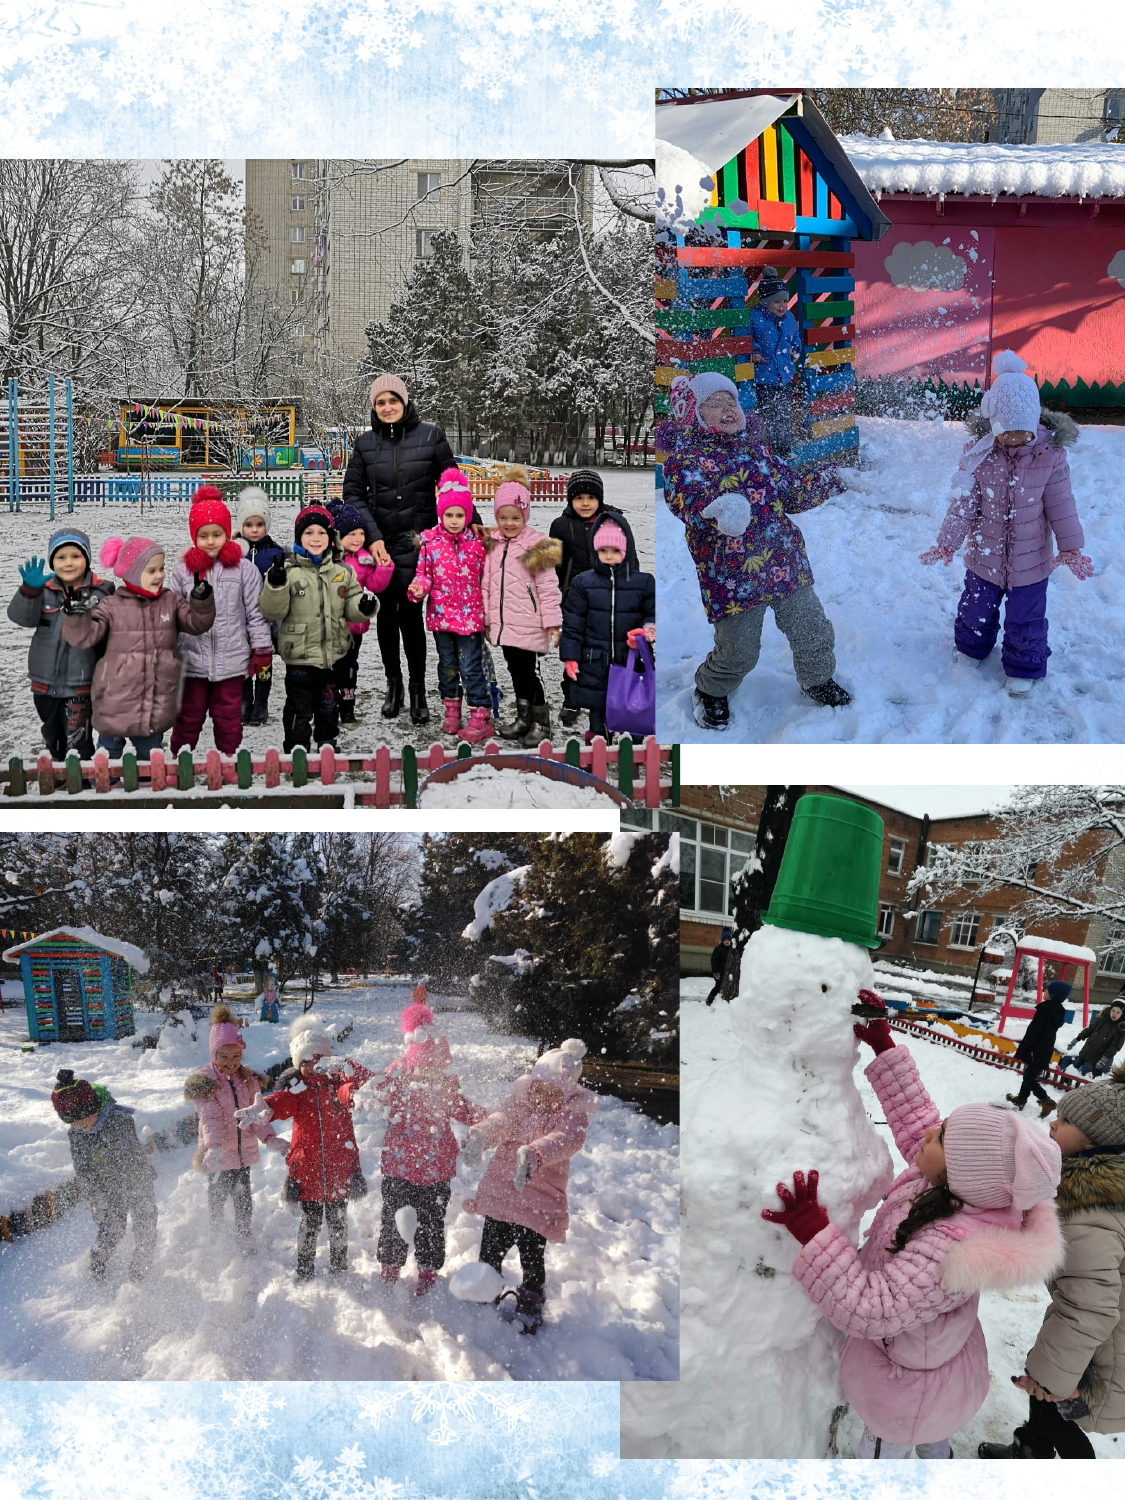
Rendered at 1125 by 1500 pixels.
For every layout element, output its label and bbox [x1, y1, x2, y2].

text_box [0, 0, 1125, 1500]
